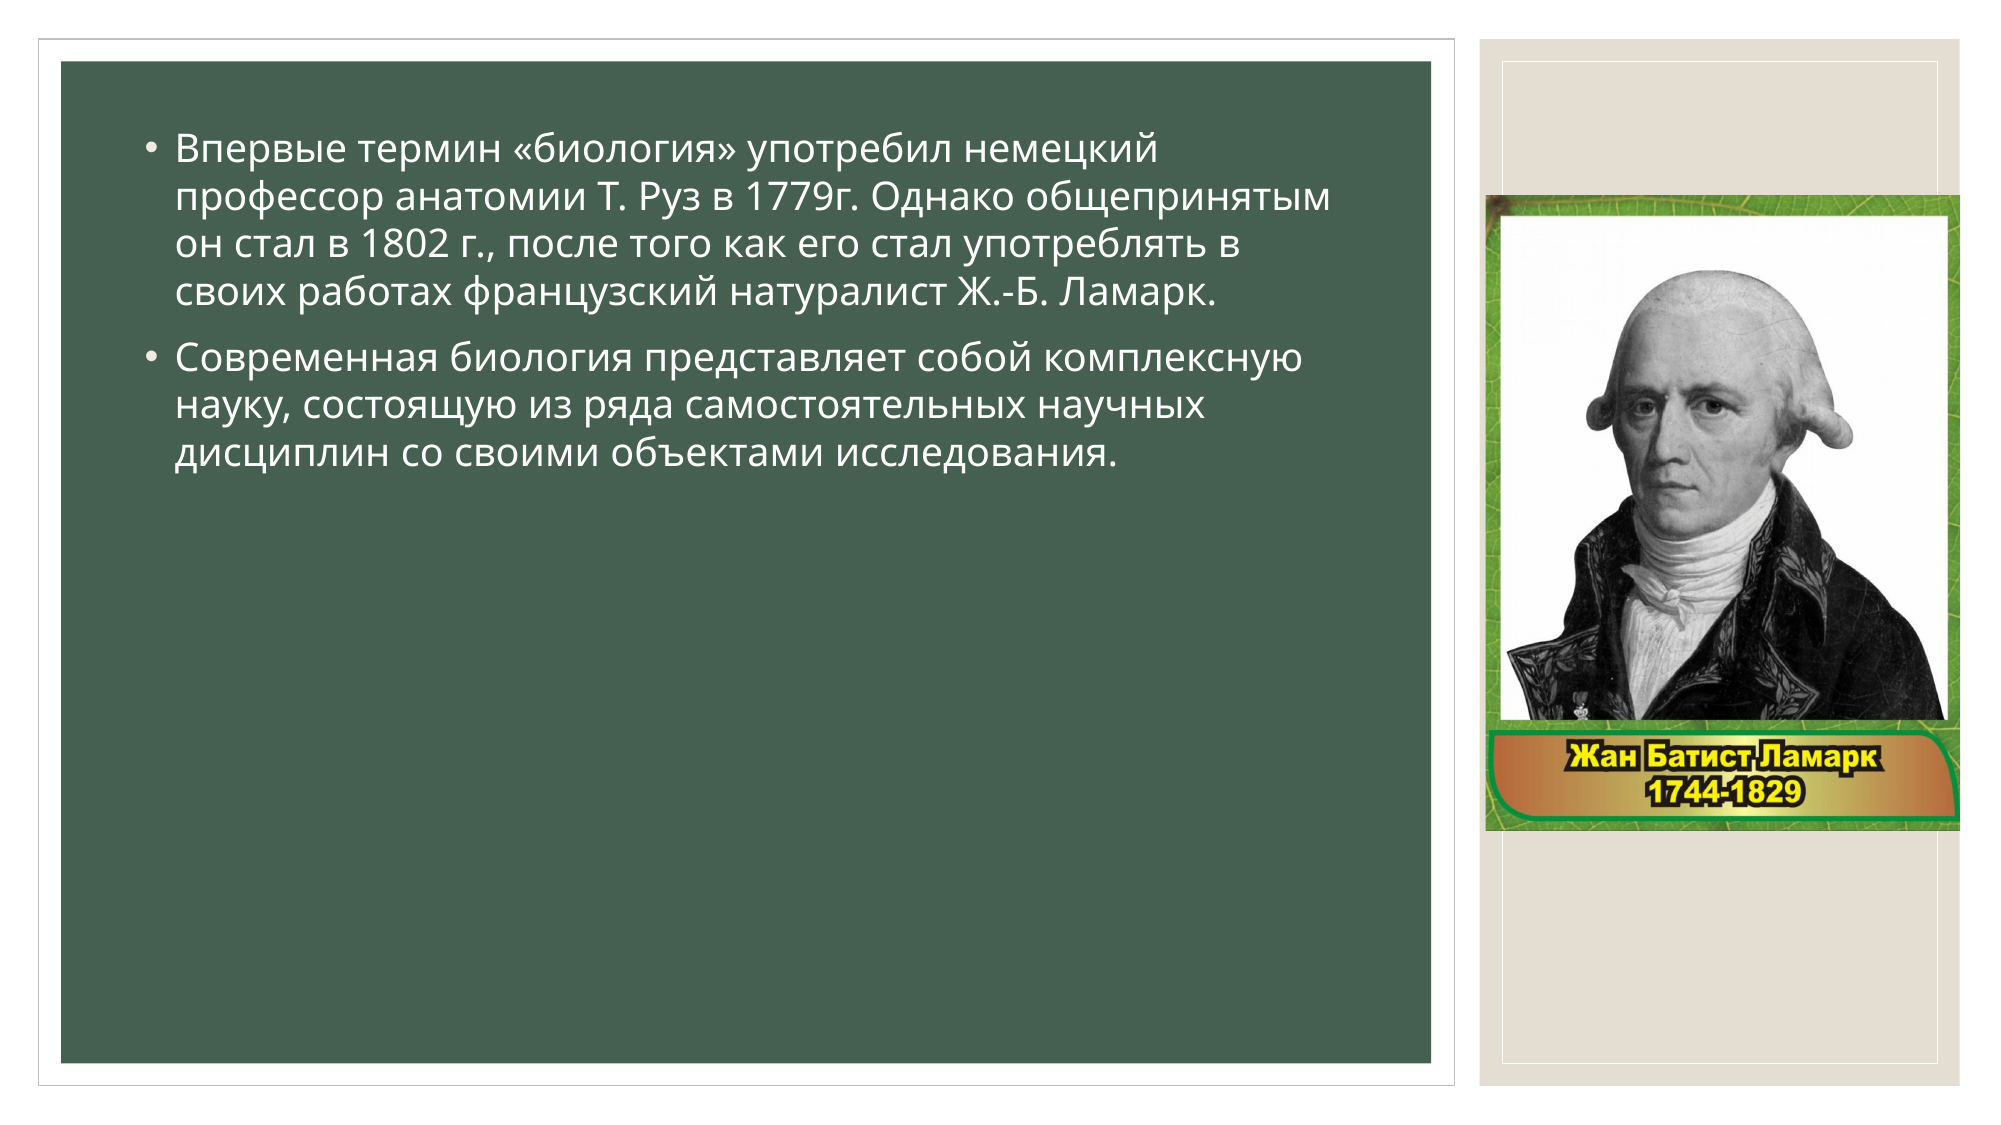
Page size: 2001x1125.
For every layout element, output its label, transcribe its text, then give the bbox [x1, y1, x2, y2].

list Впервые термин «биология» употребил немецкий профессор анатомии Т. Руз в 1779г. Однако общепринятым он стал в 1802 г., после того как его стал употреблять в своих работах французский натуралист Ж.-Б. Ламарк. Современная биология представляет собой комплексную науку, состоящую из ряда самостоятельных научных дисциплин со своими объектами исследования. [129, 115, 1371, 960]
picture [1485, 195, 1961, 831]
